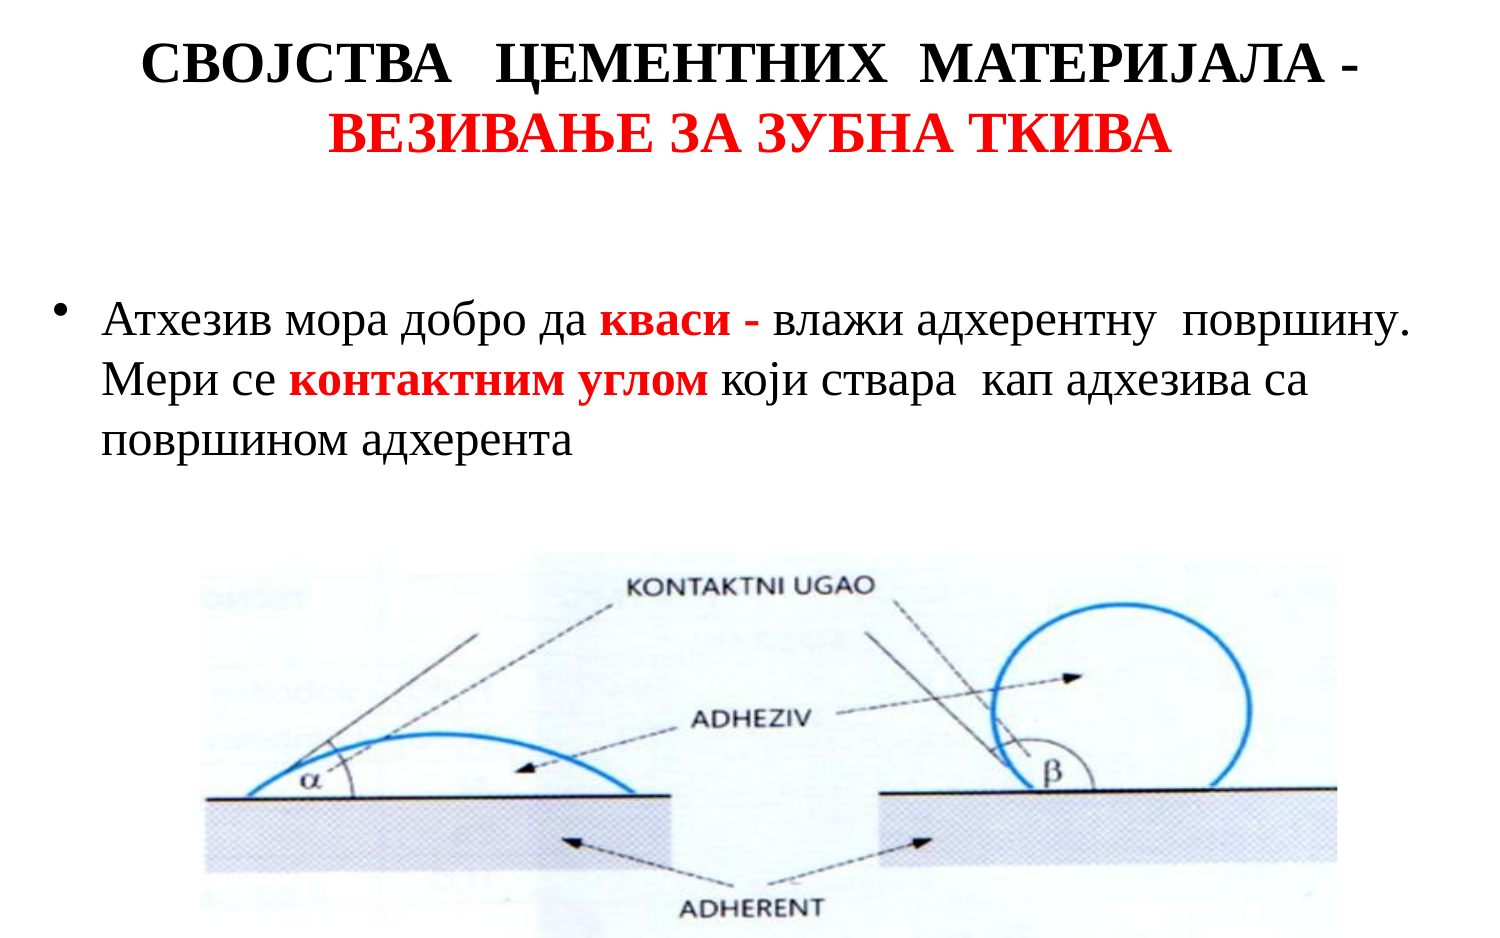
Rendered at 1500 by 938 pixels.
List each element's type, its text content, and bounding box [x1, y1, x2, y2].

text_box [199, 552, 1338, 938]
text_box СВОЈСТВА ЦЕМЕНТНИХ МАТЕРИЈАЛА - ВЕЗИВАЊЕ ЗА ЗУБНА ТКИВА [12, 4, 1488, 164]
text_box Атхезив мора добро да кваси - влажи адхерентну површину. Мери се контактним углом који ствара кап адхезива са површином адхерента [50, 285, 1475, 466]
